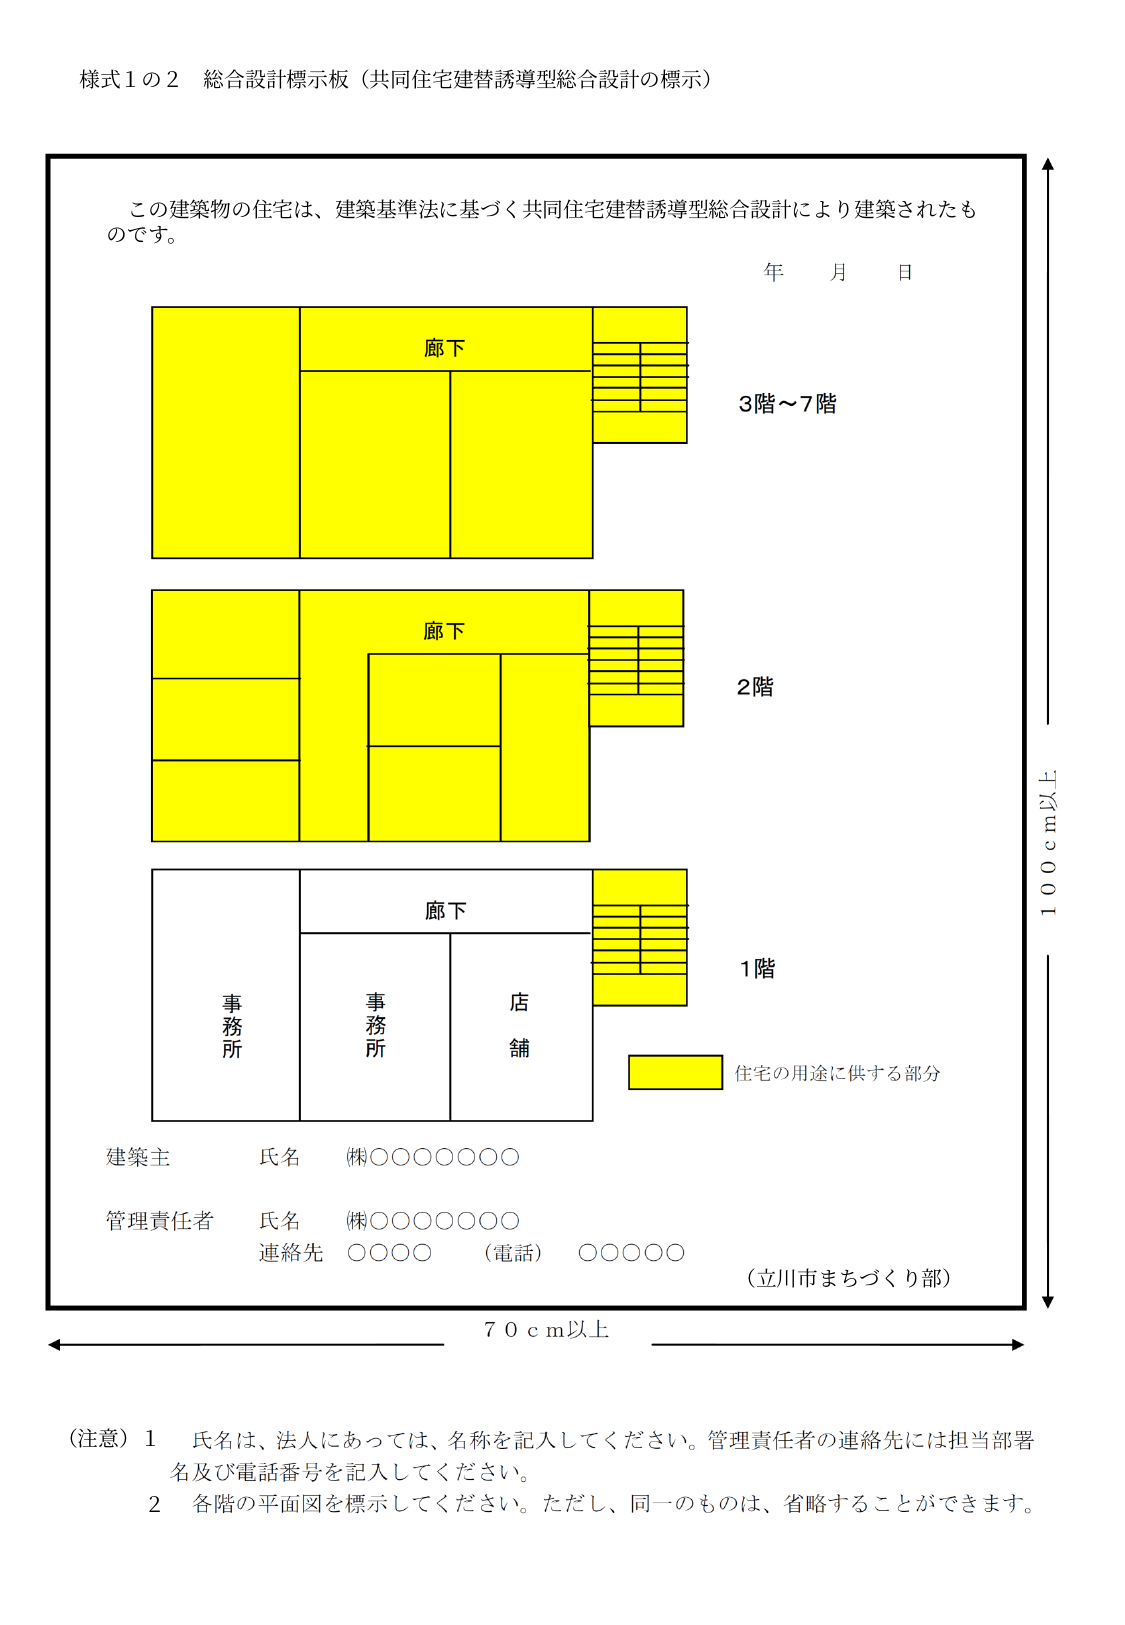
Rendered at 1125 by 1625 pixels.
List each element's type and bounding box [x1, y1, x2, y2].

picture [35, 54, 1090, 1525]
